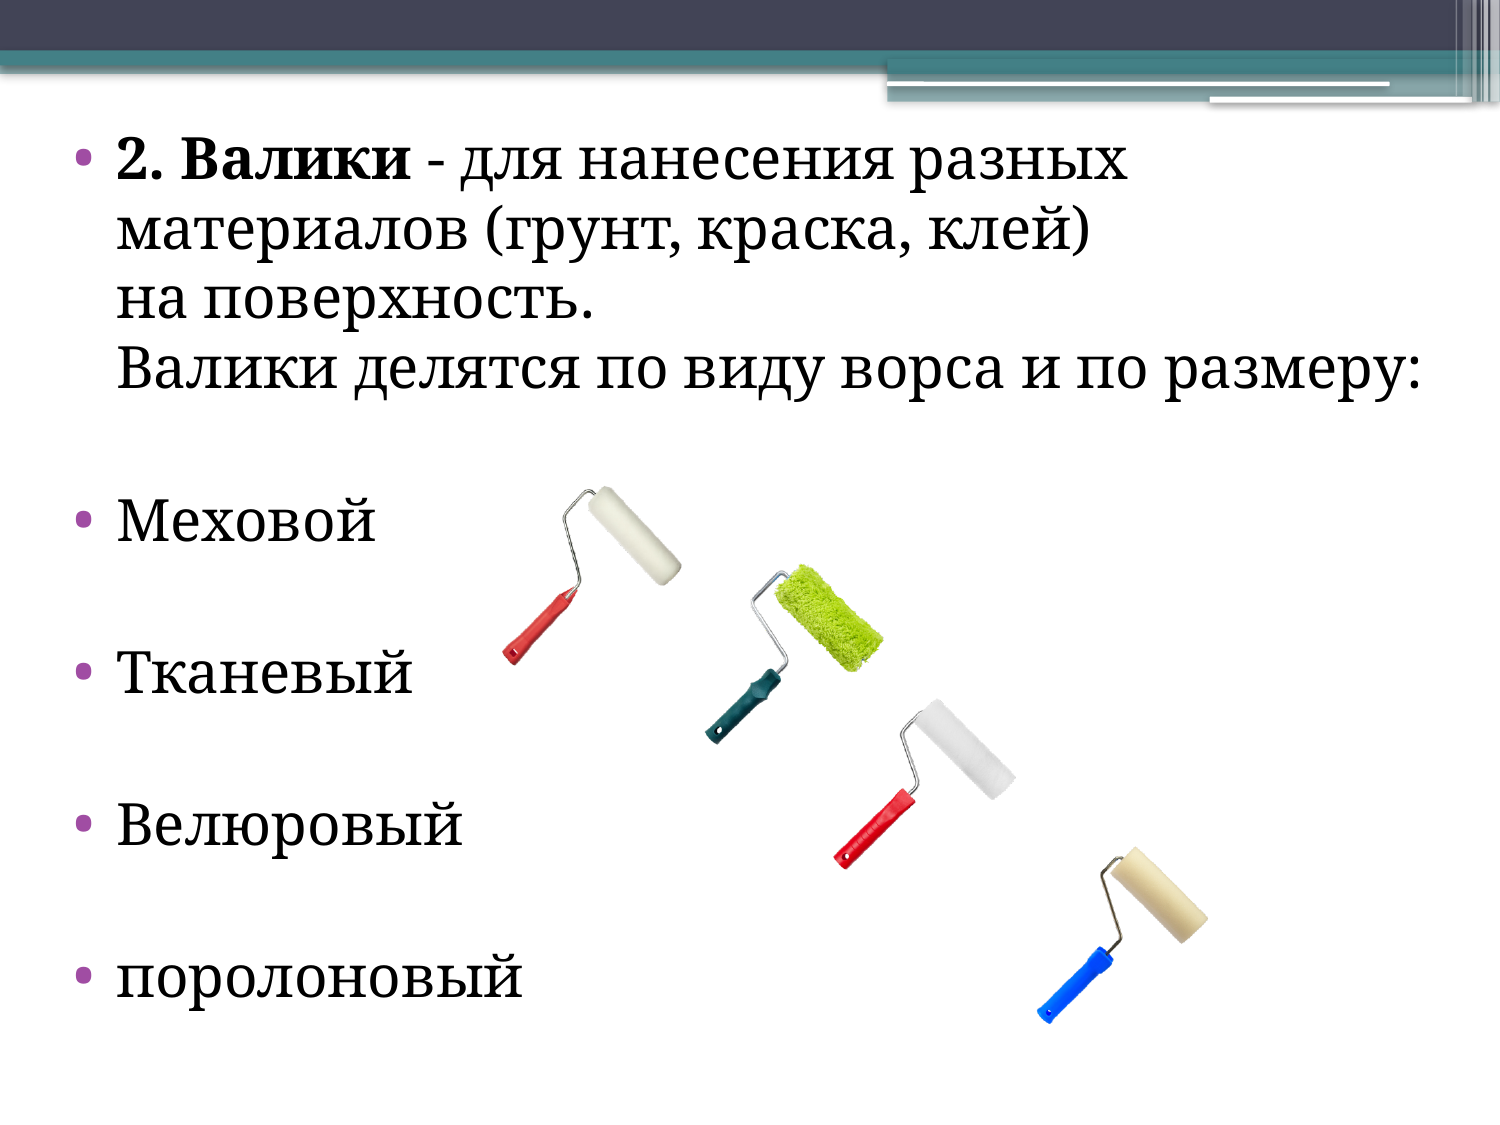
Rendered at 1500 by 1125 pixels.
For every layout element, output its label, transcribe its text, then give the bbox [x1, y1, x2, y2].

picture [1033, 845, 1212, 1025]
picture [702, 562, 1016, 876]
list 2. Валики - для нанесения разных материалов (грунт, краска, клей) на поверхность. Валики делятся по виду ворса и по размеру: Меховой Тканевый Велюровый поролоновый [41, 113, 1471, 1079]
picture [501, 479, 682, 673]
